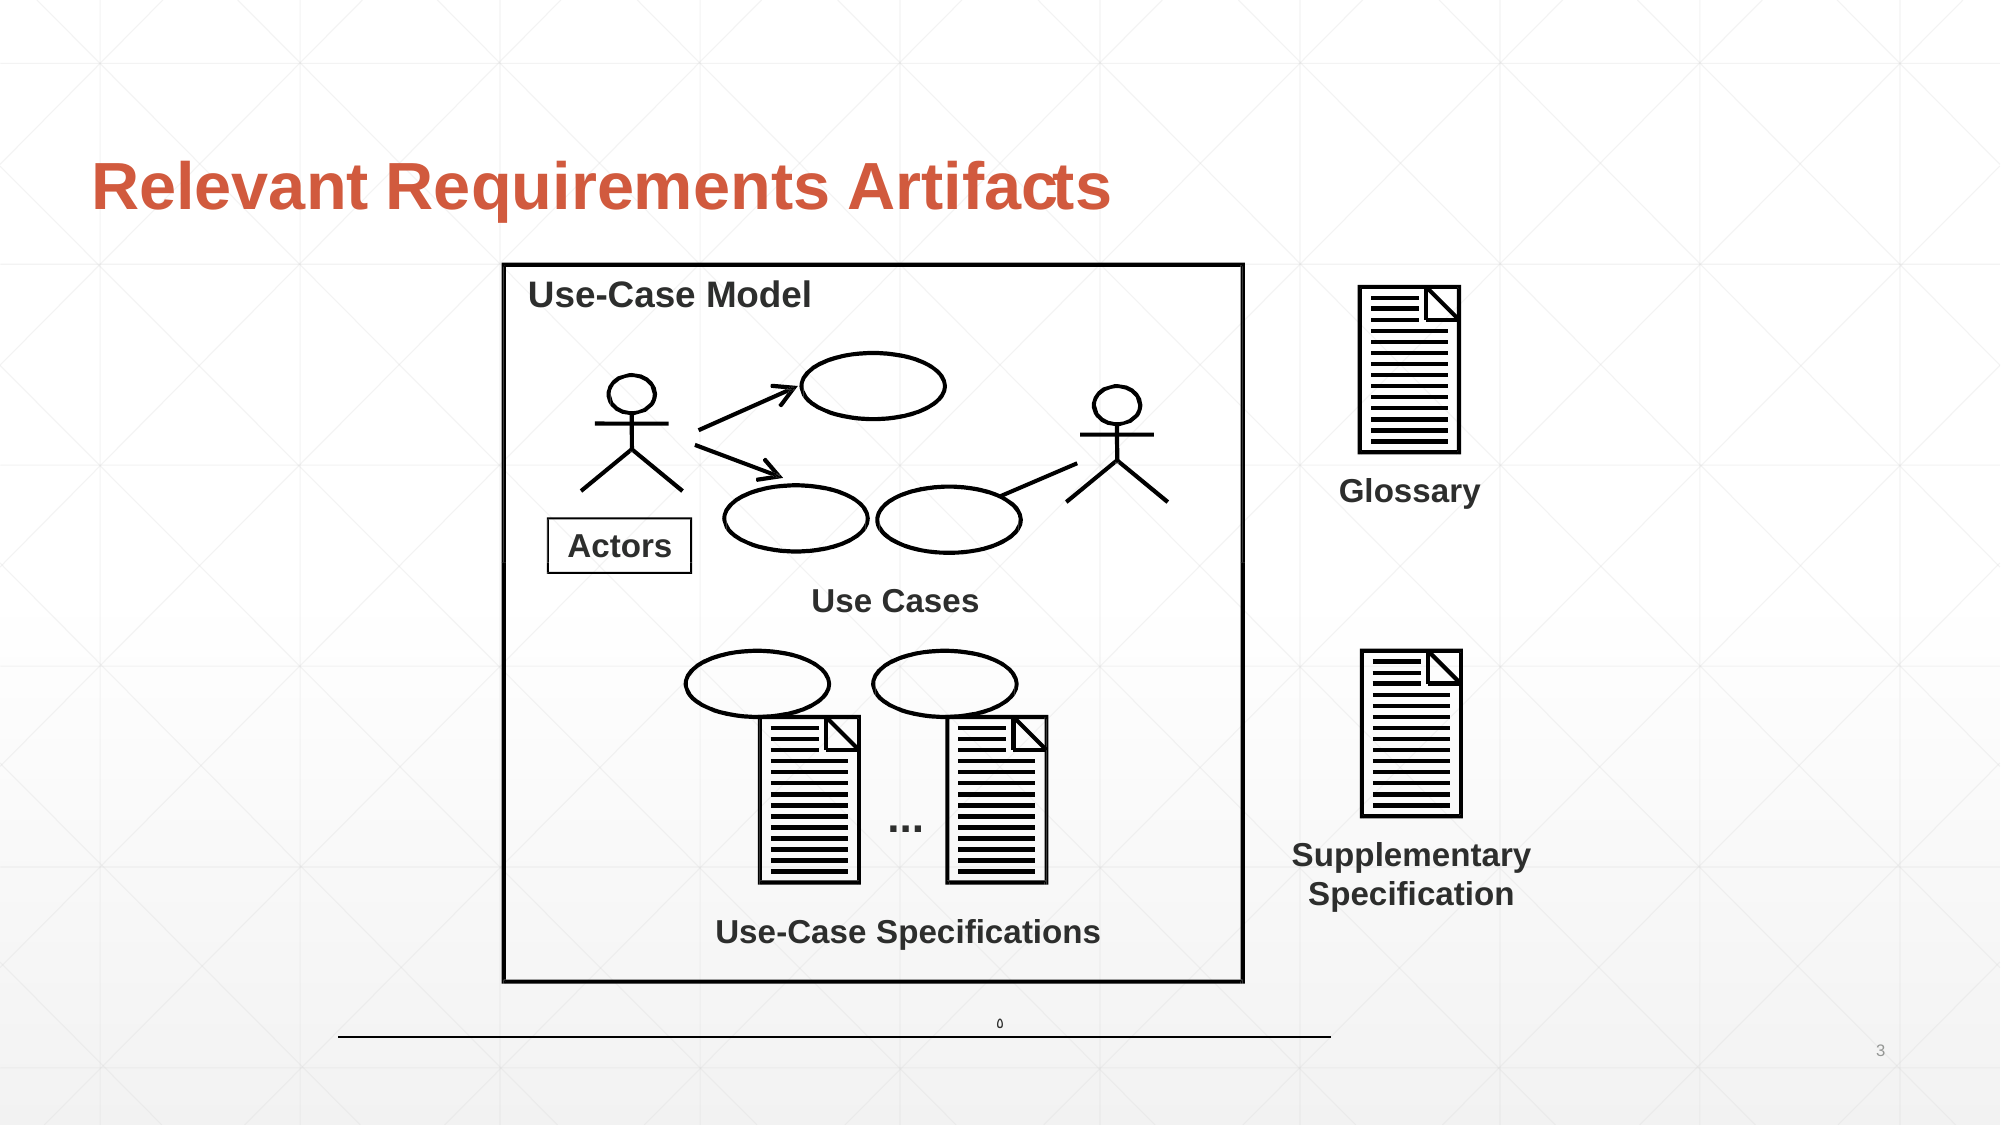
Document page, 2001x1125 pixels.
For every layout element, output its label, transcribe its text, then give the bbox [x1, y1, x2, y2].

text_box Supplementary Specification [1289, 832, 1533, 913]
text_box [1424, 285, 1461, 319]
text_box [546, 562, 565, 574]
text_box ... [885, 788, 927, 842]
text_box [683, 648, 832, 720]
text_box [546, 517, 565, 562]
text_box [605, 447, 658, 468]
text_box [697, 383, 798, 433]
text_box [1061, 461, 1078, 468]
text_box Glossary Actors Use Cases [565, 468, 1483, 619]
text_box [763, 457, 775, 468]
text_box [629, 426, 635, 448]
text_box [1080, 432, 1154, 437]
text_box [799, 350, 948, 422]
text_box [871, 648, 1019, 720]
text_box [757, 714, 861, 885]
text_box [501, 262, 1245, 562]
text_box [1428, 649, 1463, 686]
title Relevant Requirements Artifacts [91, 34, 1547, 223]
slide_number 3 [1749, 1031, 1901, 1069]
text_box Use-Case Model [526, 270, 814, 315]
text_box [606, 372, 658, 416]
text_box [1104, 458, 1130, 468]
text_box [594, 421, 669, 426]
text_box [501, 562, 1245, 984]
text_box [1014, 715, 1049, 750]
text_box [945, 714, 1049, 885]
text_box [1091, 384, 1143, 426]
text_box [1357, 284, 1462, 455]
text_box Use-Case Specifications [713, 910, 1102, 950]
text_box [694, 442, 763, 468]
text_box ٥ [994, 1015, 1006, 1032]
text_box [1114, 437, 1120, 459]
text_box [1114, 424, 1120, 432]
text_box [629, 413, 634, 421]
text_box [1359, 648, 1463, 819]
text_box [826, 715, 861, 751]
